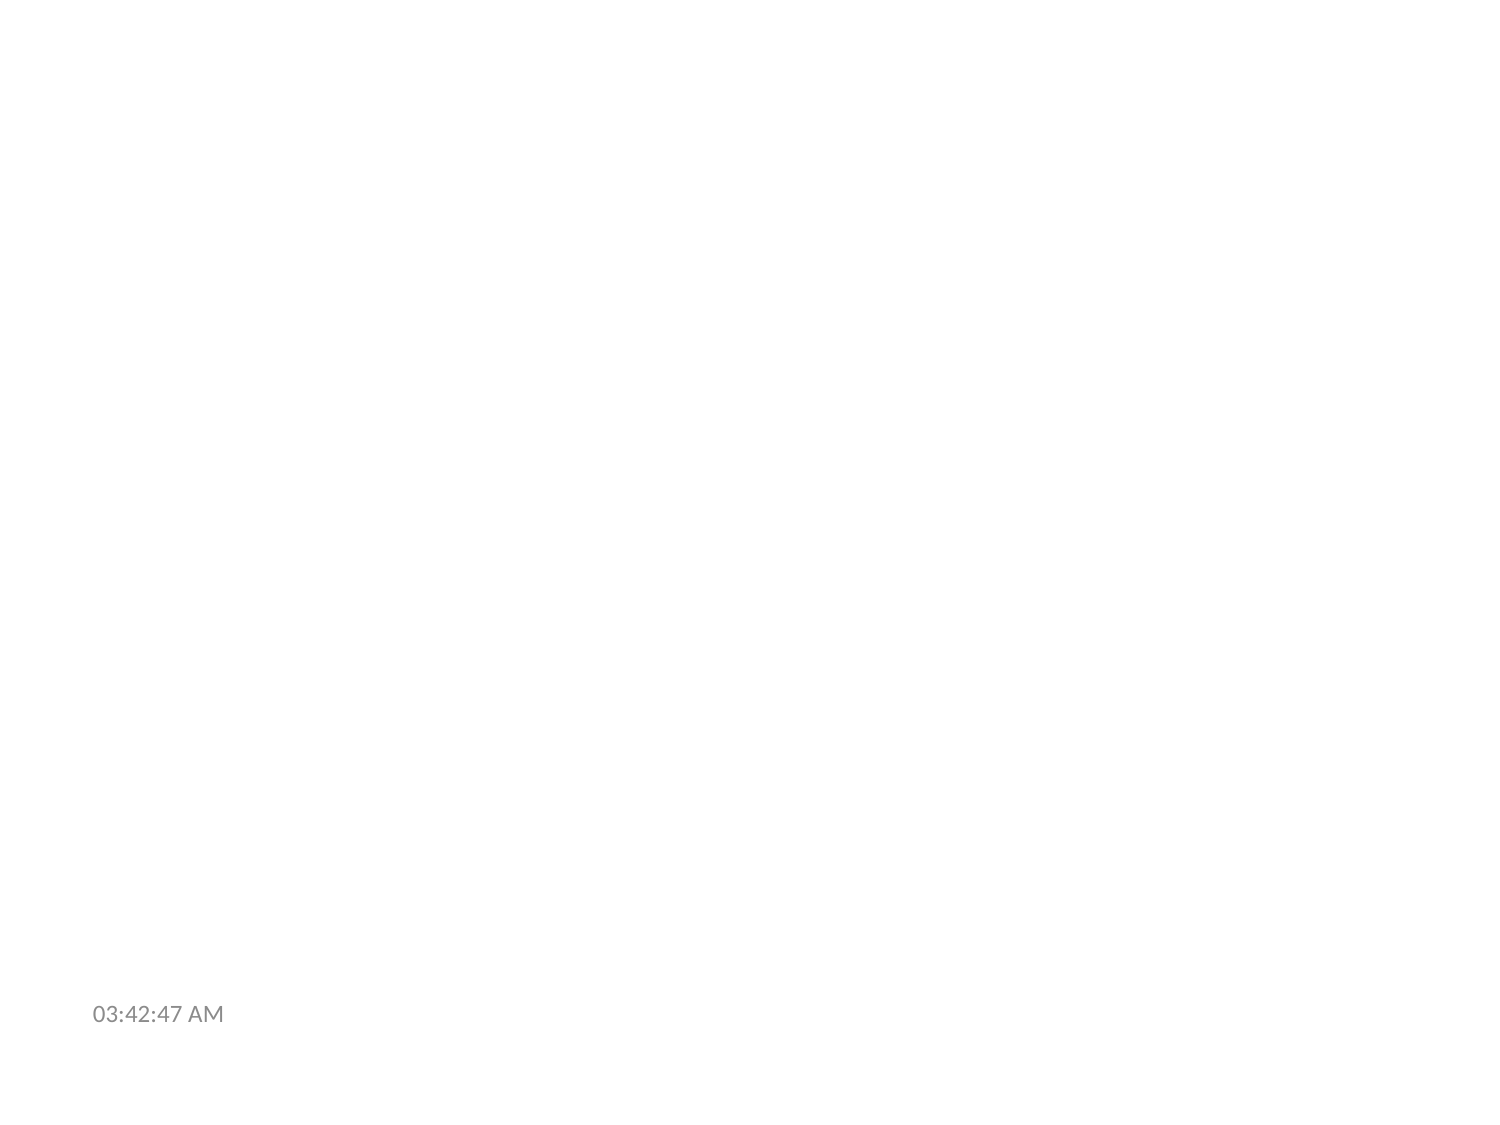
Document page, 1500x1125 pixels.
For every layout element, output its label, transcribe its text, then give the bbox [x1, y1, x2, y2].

text_box 3:35:09 PM [77, 982, 428, 1043]
